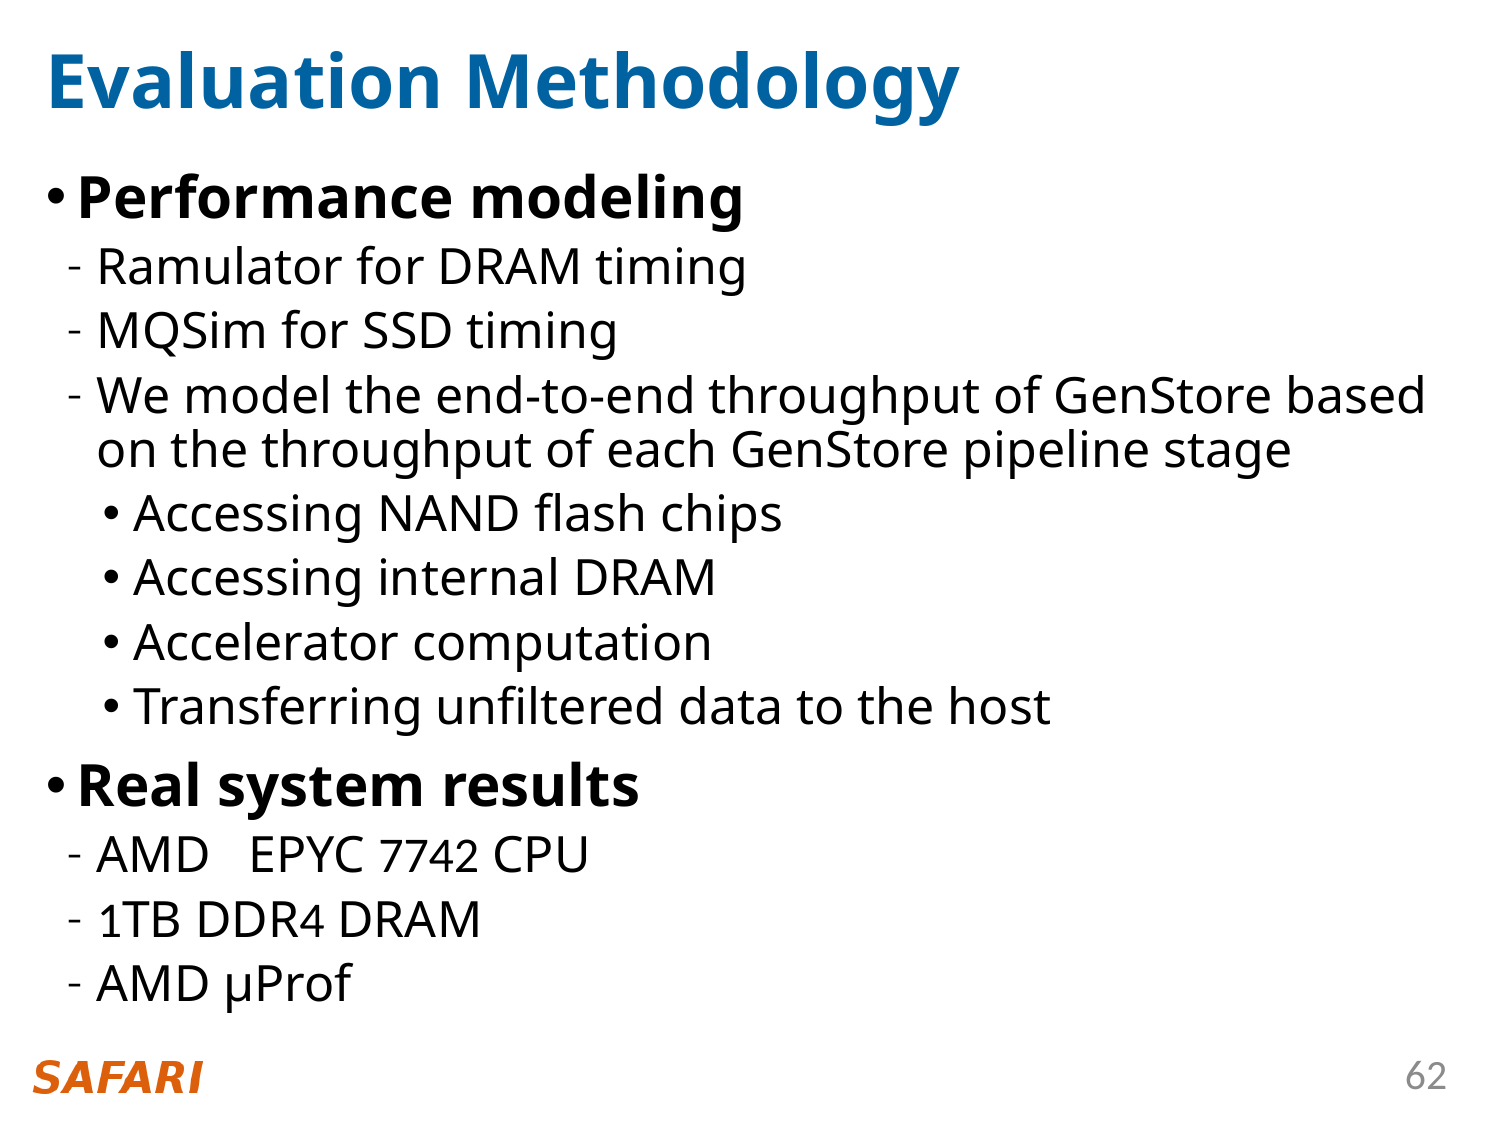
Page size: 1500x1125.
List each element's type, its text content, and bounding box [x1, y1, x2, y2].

picture [31, 1051, 209, 1104]
title Evaluation Methodology [31, 15, 1475, 143]
list Performance modeling Ramulator for DRAM timing MQSim for SSD timing We model the end-to-end throughput of GenStore based on the throughput of each GenStore pipeline stage Accessing NAND flash chips Accessing internal DRAM Accelerator computation Transferring unfiltered data to the host Real system results AMD EPYC 7742 CPU 1TB DDR4 DRAM AMD μProf [31, 160, 1475, 1043]
